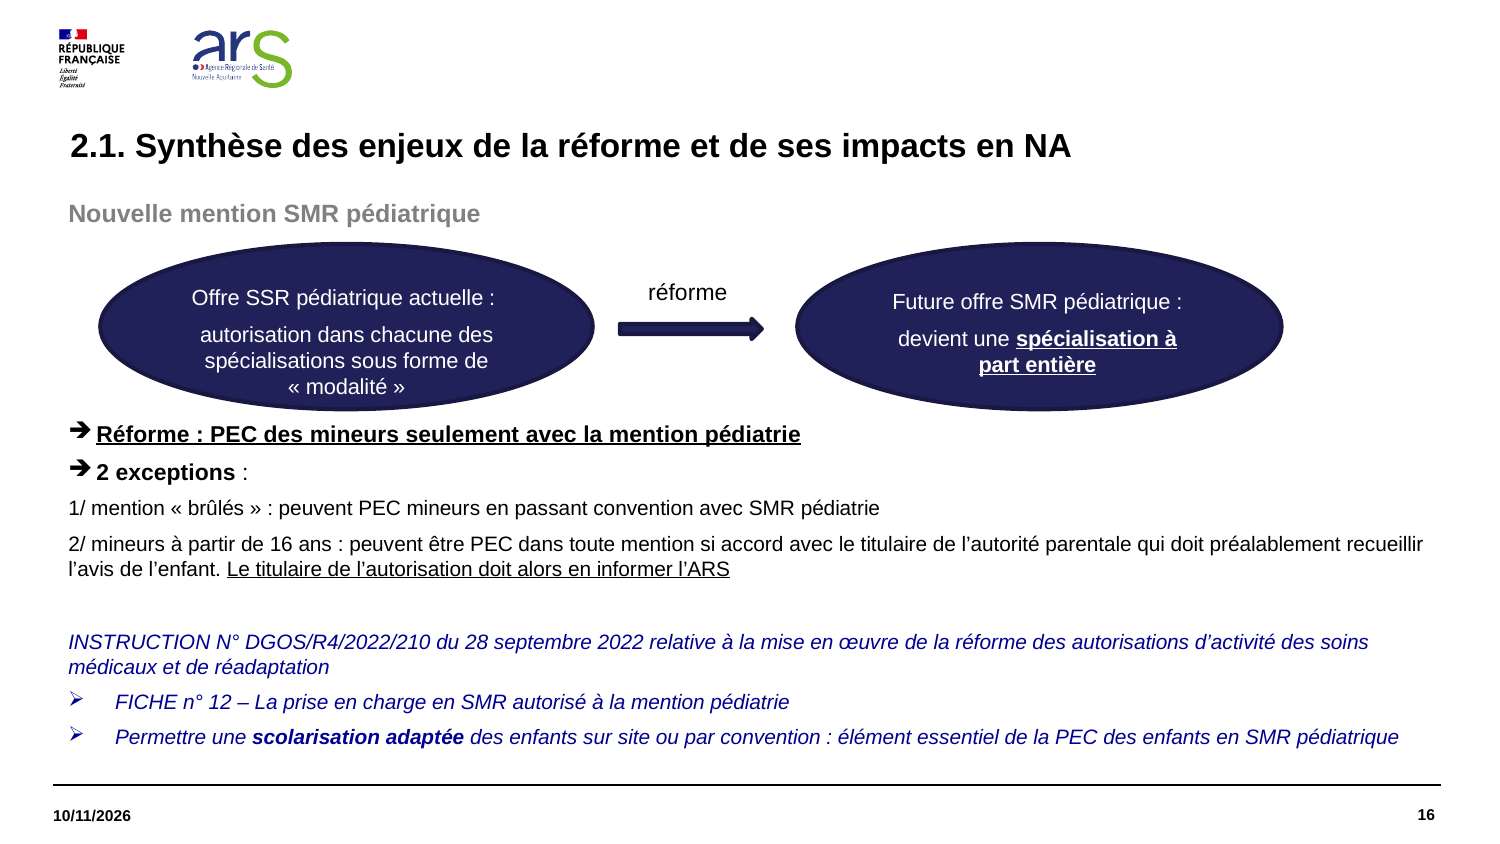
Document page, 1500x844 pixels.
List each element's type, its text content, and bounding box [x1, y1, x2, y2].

text_box réforme [633, 270, 757, 313]
list Nouvelle mention SMR pédiatrique Réforme : PEC des mineurs seulement avec la mention pédiatrie 2 exceptions : 1/ mention « brûlés » : peuvent PEC mineurs en passant convention avec SMR pédiatrie 2/ mineurs à partir de 16 ans : peuvent être PEC dans toute mention si accord avec le titulaire de l’autorité parentale qui doit préalablement recueillir l’avis de l’enfant. Le titulaire de l’autorisation doit alors en informer l’ARS INSTRUCTION N° DGOS/R4/2022/210 du 28 septembre 2022 relative à la mise en œuvre de la réforme des autorisations d’activité des soins médicaux et de réadaptation FICHE n° 12 – La prise en charge en SMR autorisé à la mention pédiatrie Permettre une scolarisation adaptée des enfants sur site ou par convention : élément essentiel de la PEC des enfants en SMR pédiatrique [53, 197, 1436, 800]
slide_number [53, 800, 252, 844]
title 2.1. Synthèse des enjeux de la réforme et de ses impacts en NA [53, 102, 1436, 192]
text_box [617, 316, 764, 342]
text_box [100, 243, 593, 410]
slide_number 16 [1213, 800, 1436, 844]
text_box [796, 243, 1282, 410]
picture [192, 30, 292, 88]
picture [47, 17, 136, 107]
